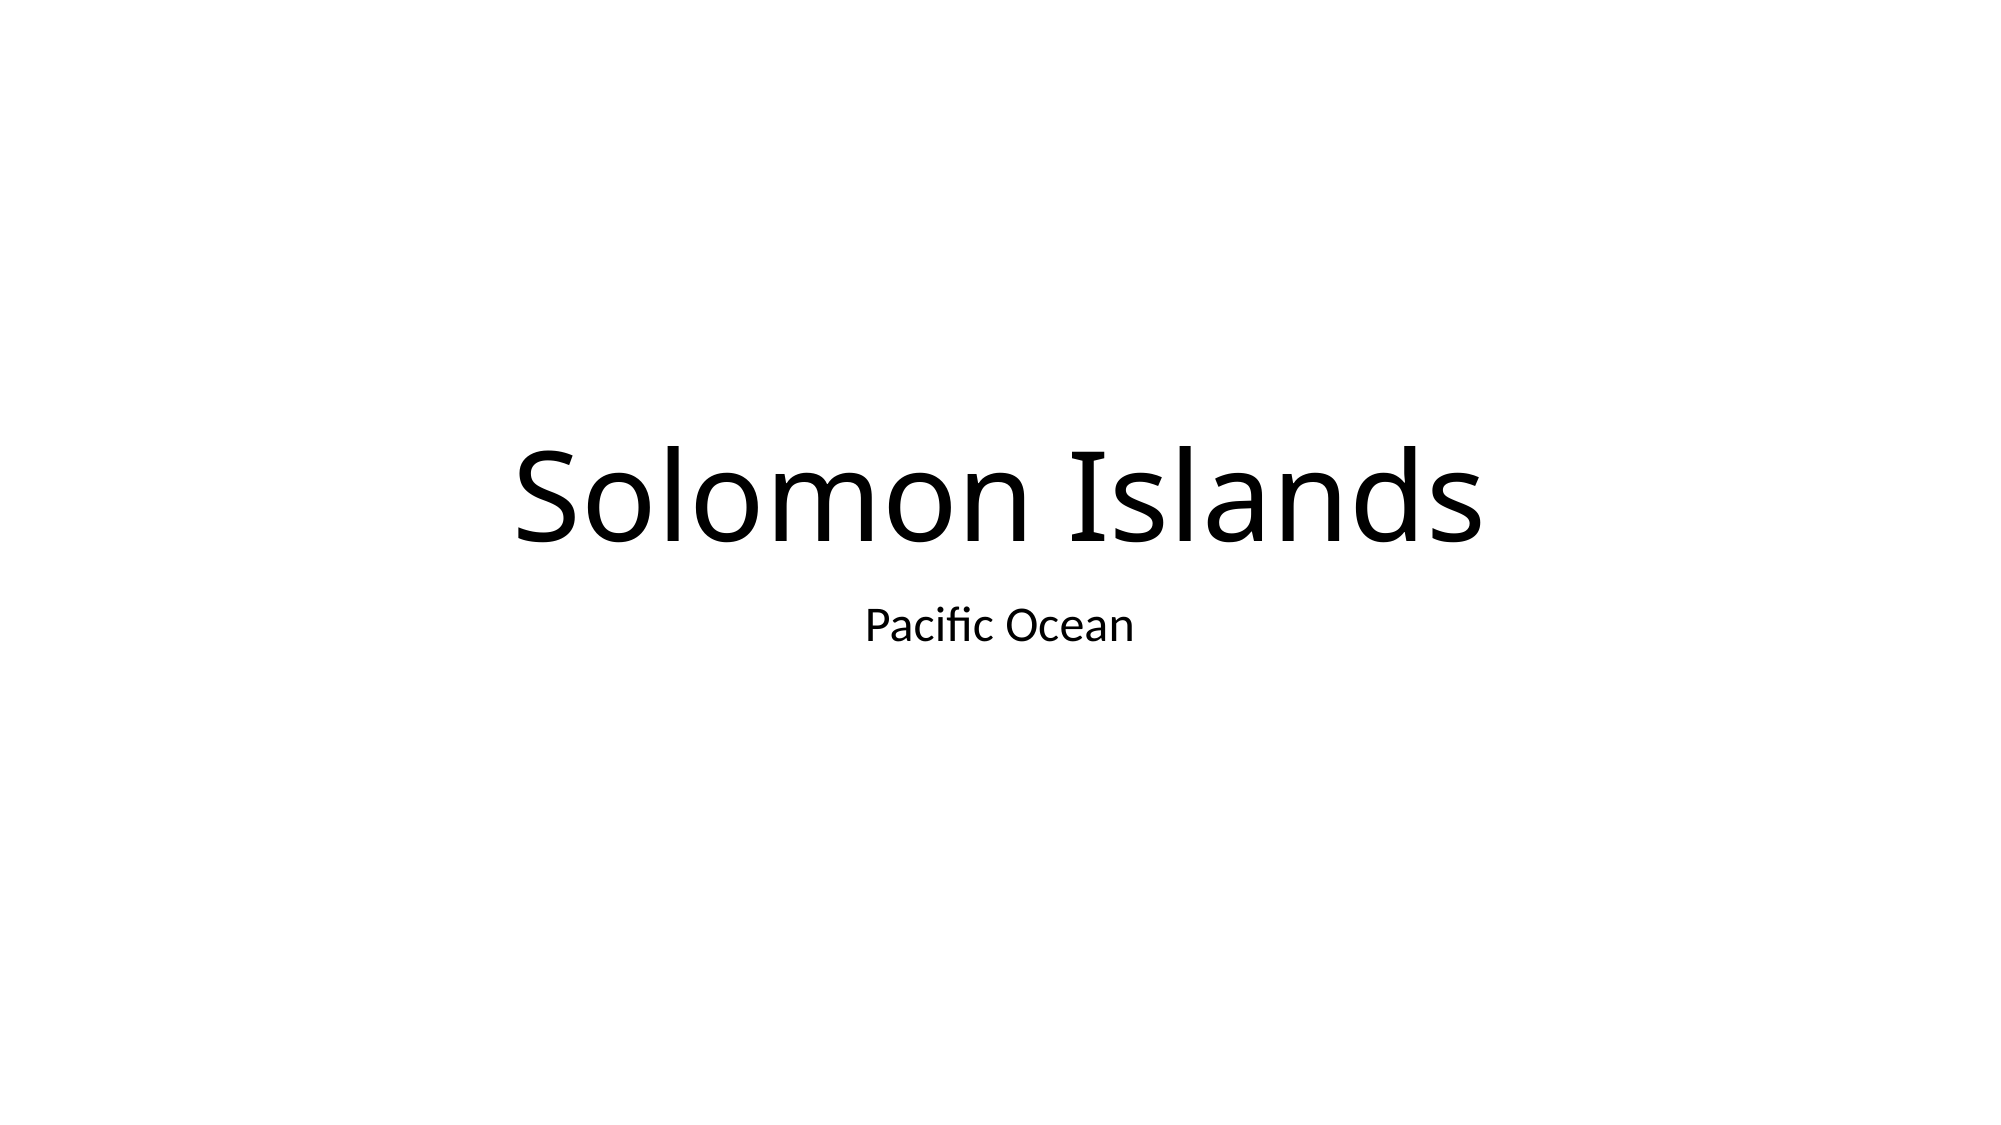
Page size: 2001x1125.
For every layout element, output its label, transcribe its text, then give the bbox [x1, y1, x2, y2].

title Solomon Islands [249, 184, 1750, 576]
subtitle Pacific Ocean [249, 590, 1750, 863]
